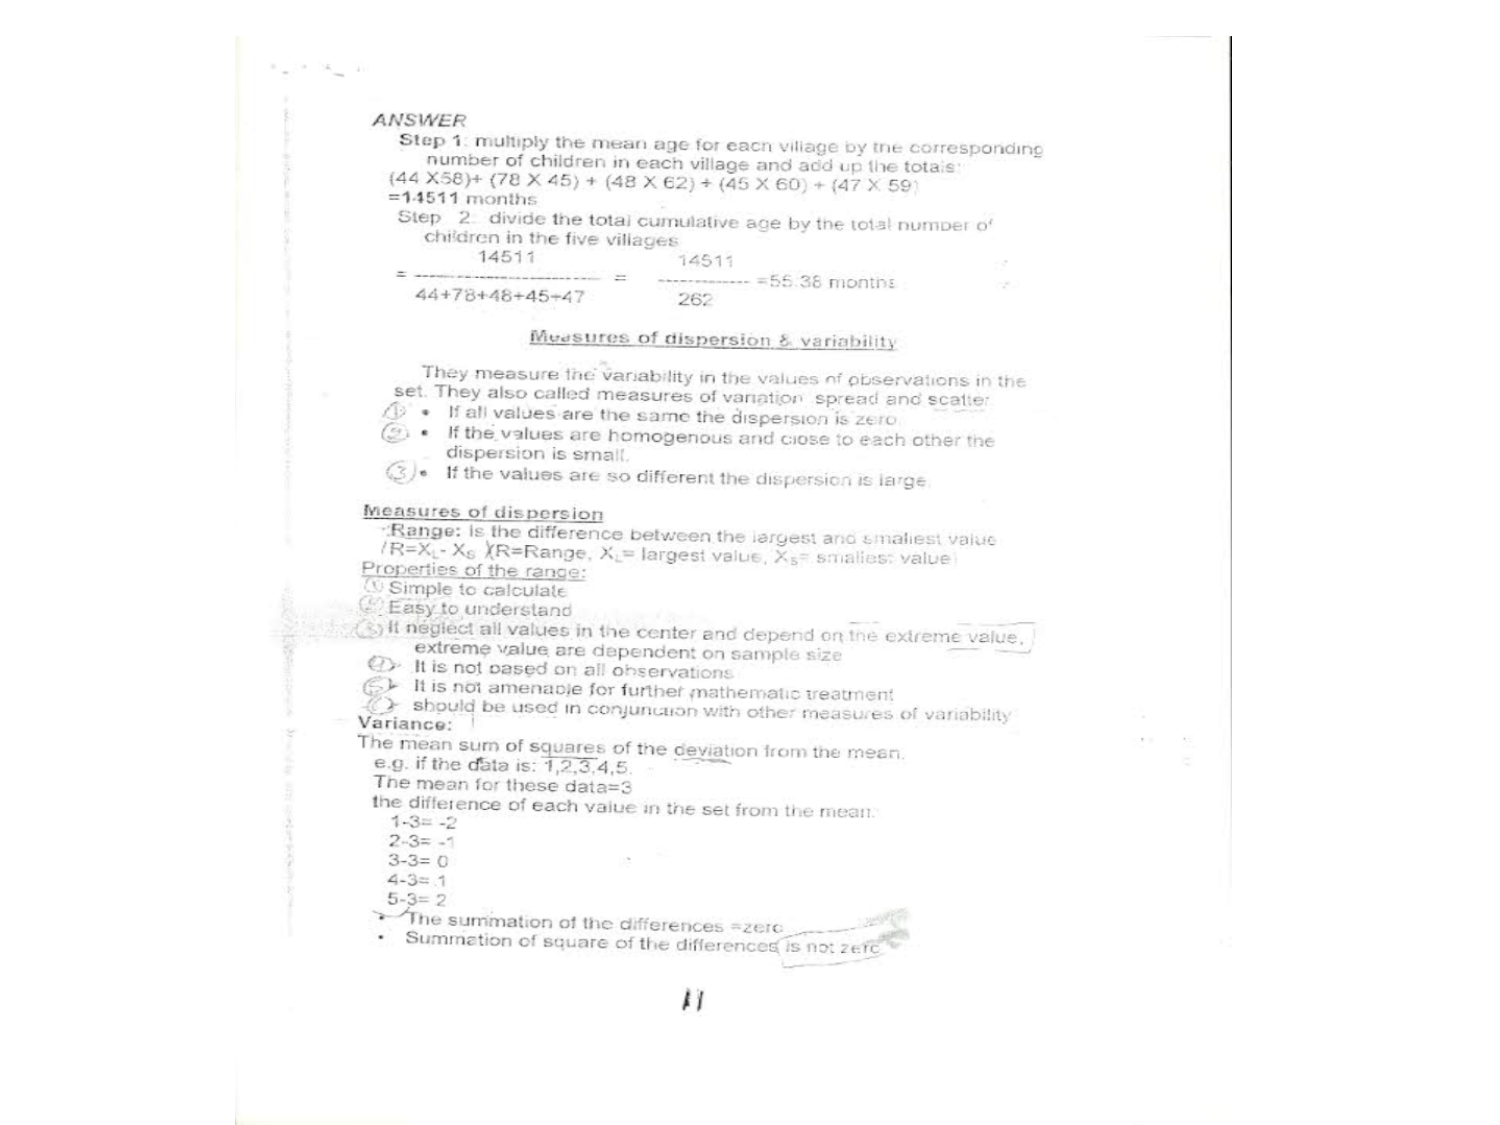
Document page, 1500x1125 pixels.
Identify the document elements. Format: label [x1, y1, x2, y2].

picture [234, 35, 1232, 1125]
